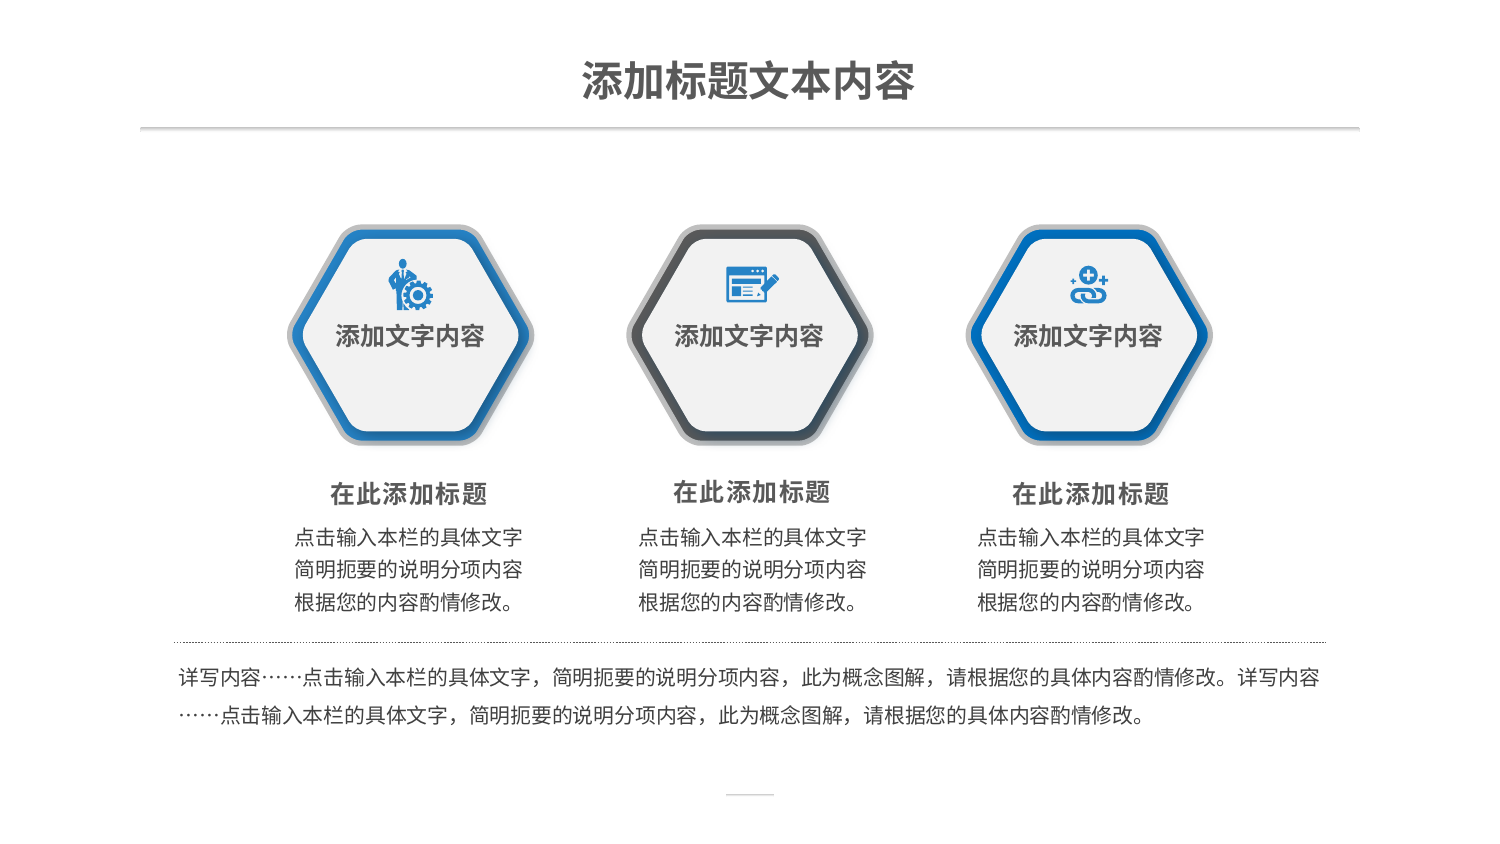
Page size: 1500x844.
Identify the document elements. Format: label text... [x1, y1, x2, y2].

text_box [387, 258, 434, 311]
text_box 详写内容……点击输入本栏的具体文字，简明扼要的说明分项内容，此为概念图解，请根据您的具体内容酌情修改。详写内容……点击输入本栏的具体文字，简明扼要的说明分项内容，此为概念图解，请根据您的具体内容酌情修改。 [167, 646, 1333, 733]
text_box 添加文字内容 [1002, 314, 1176, 356]
text_box 添加标题文本内容 [459, 49, 1038, 111]
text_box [592, 468, 913, 641]
text_box [639, 236, 860, 434]
text_box [626, 224, 823, 444]
text_box 添加文字内容 [663, 314, 836, 356]
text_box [930, 470, 1252, 641]
text_box [979, 236, 1200, 434]
text_box [287, 224, 485, 444]
text_box [300, 236, 521, 434]
text_box [966, 224, 1163, 444]
text_box 添加文字内容 [323, 314, 497, 356]
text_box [726, 266, 780, 303]
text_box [248, 470, 570, 641]
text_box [1070, 265, 1109, 304]
